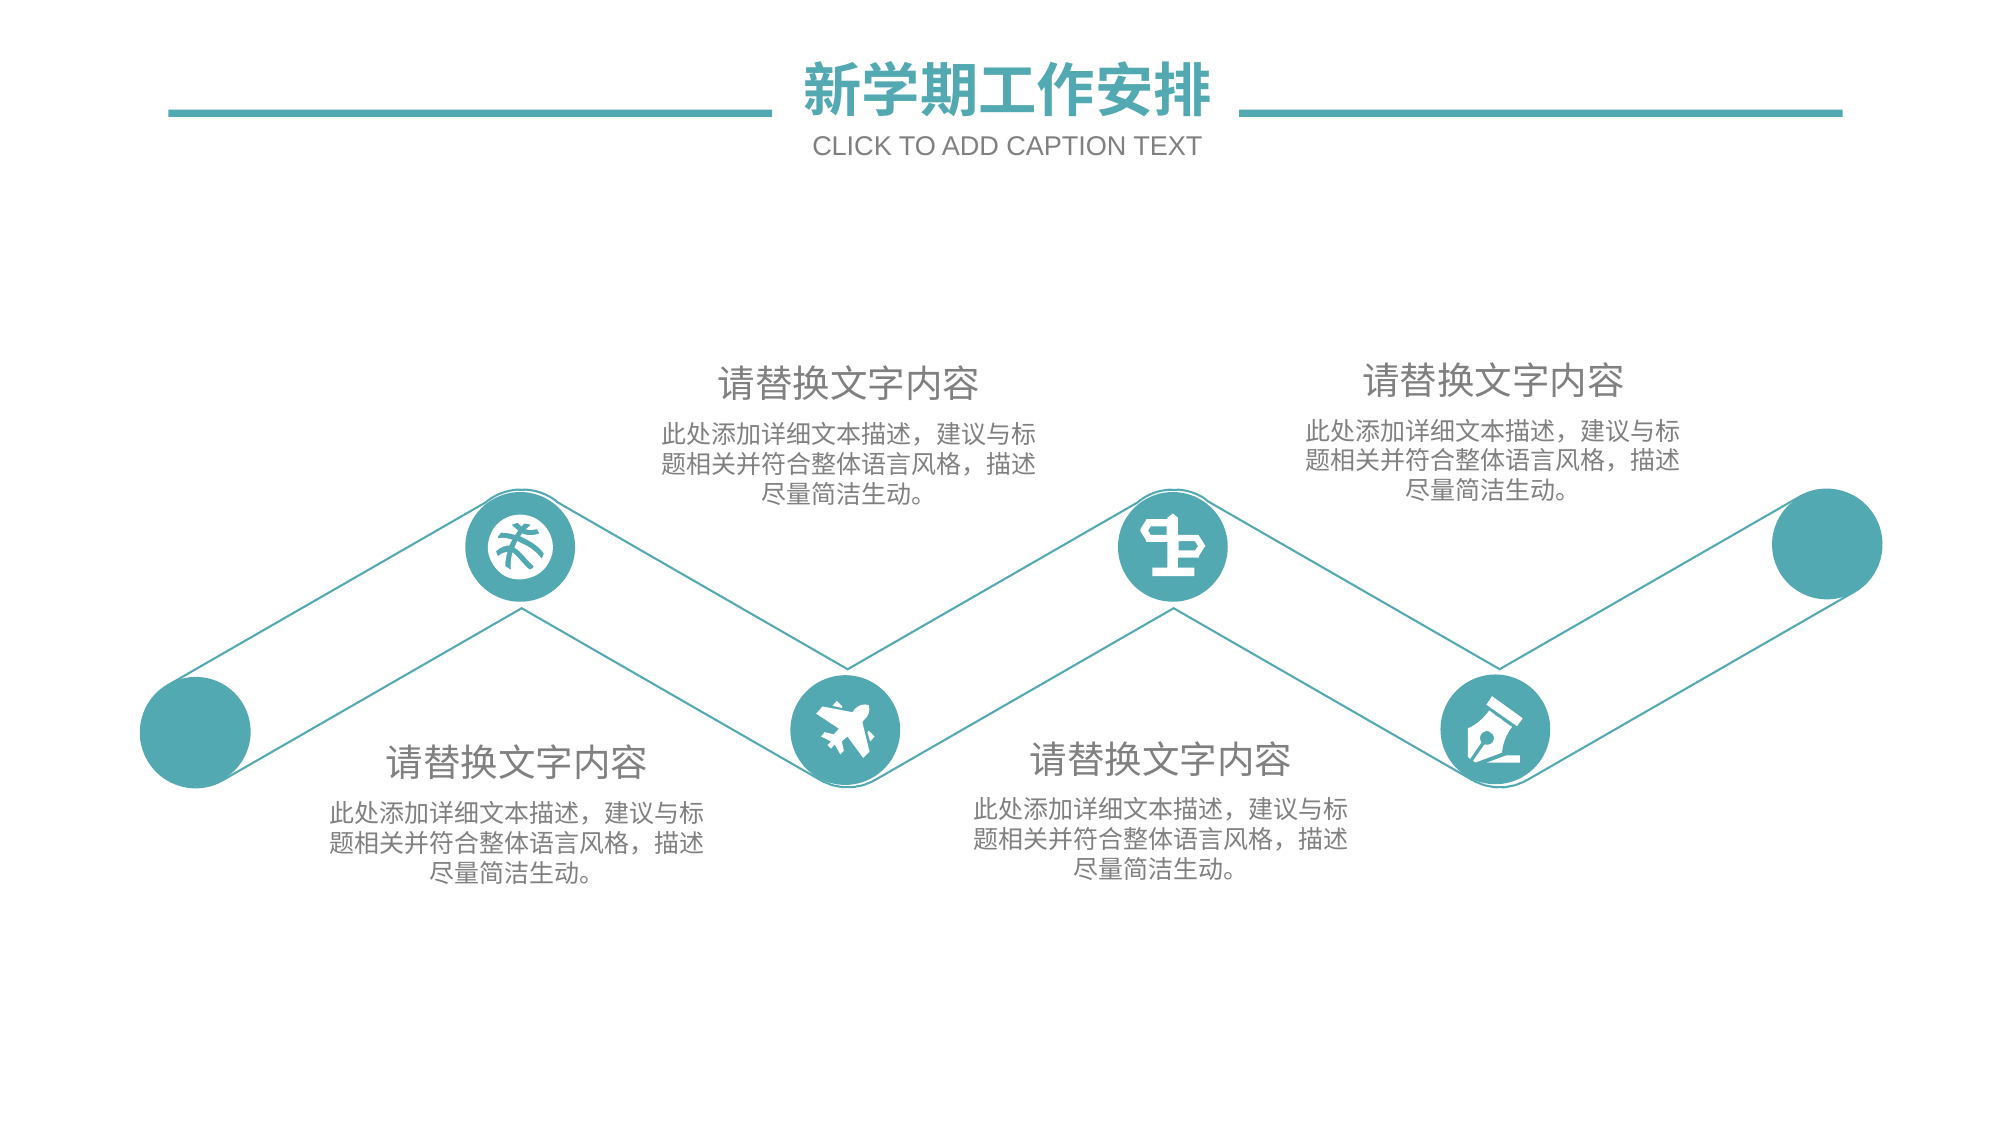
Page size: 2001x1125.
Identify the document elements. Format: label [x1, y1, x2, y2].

text_box [302, 722, 732, 896]
text_box [634, 343, 1064, 517]
text_box [168, 53, 1843, 161]
text_box [140, 257, 1882, 1019]
text_box [947, 719, 1376, 893]
text_box [1279, 340, 1708, 514]
